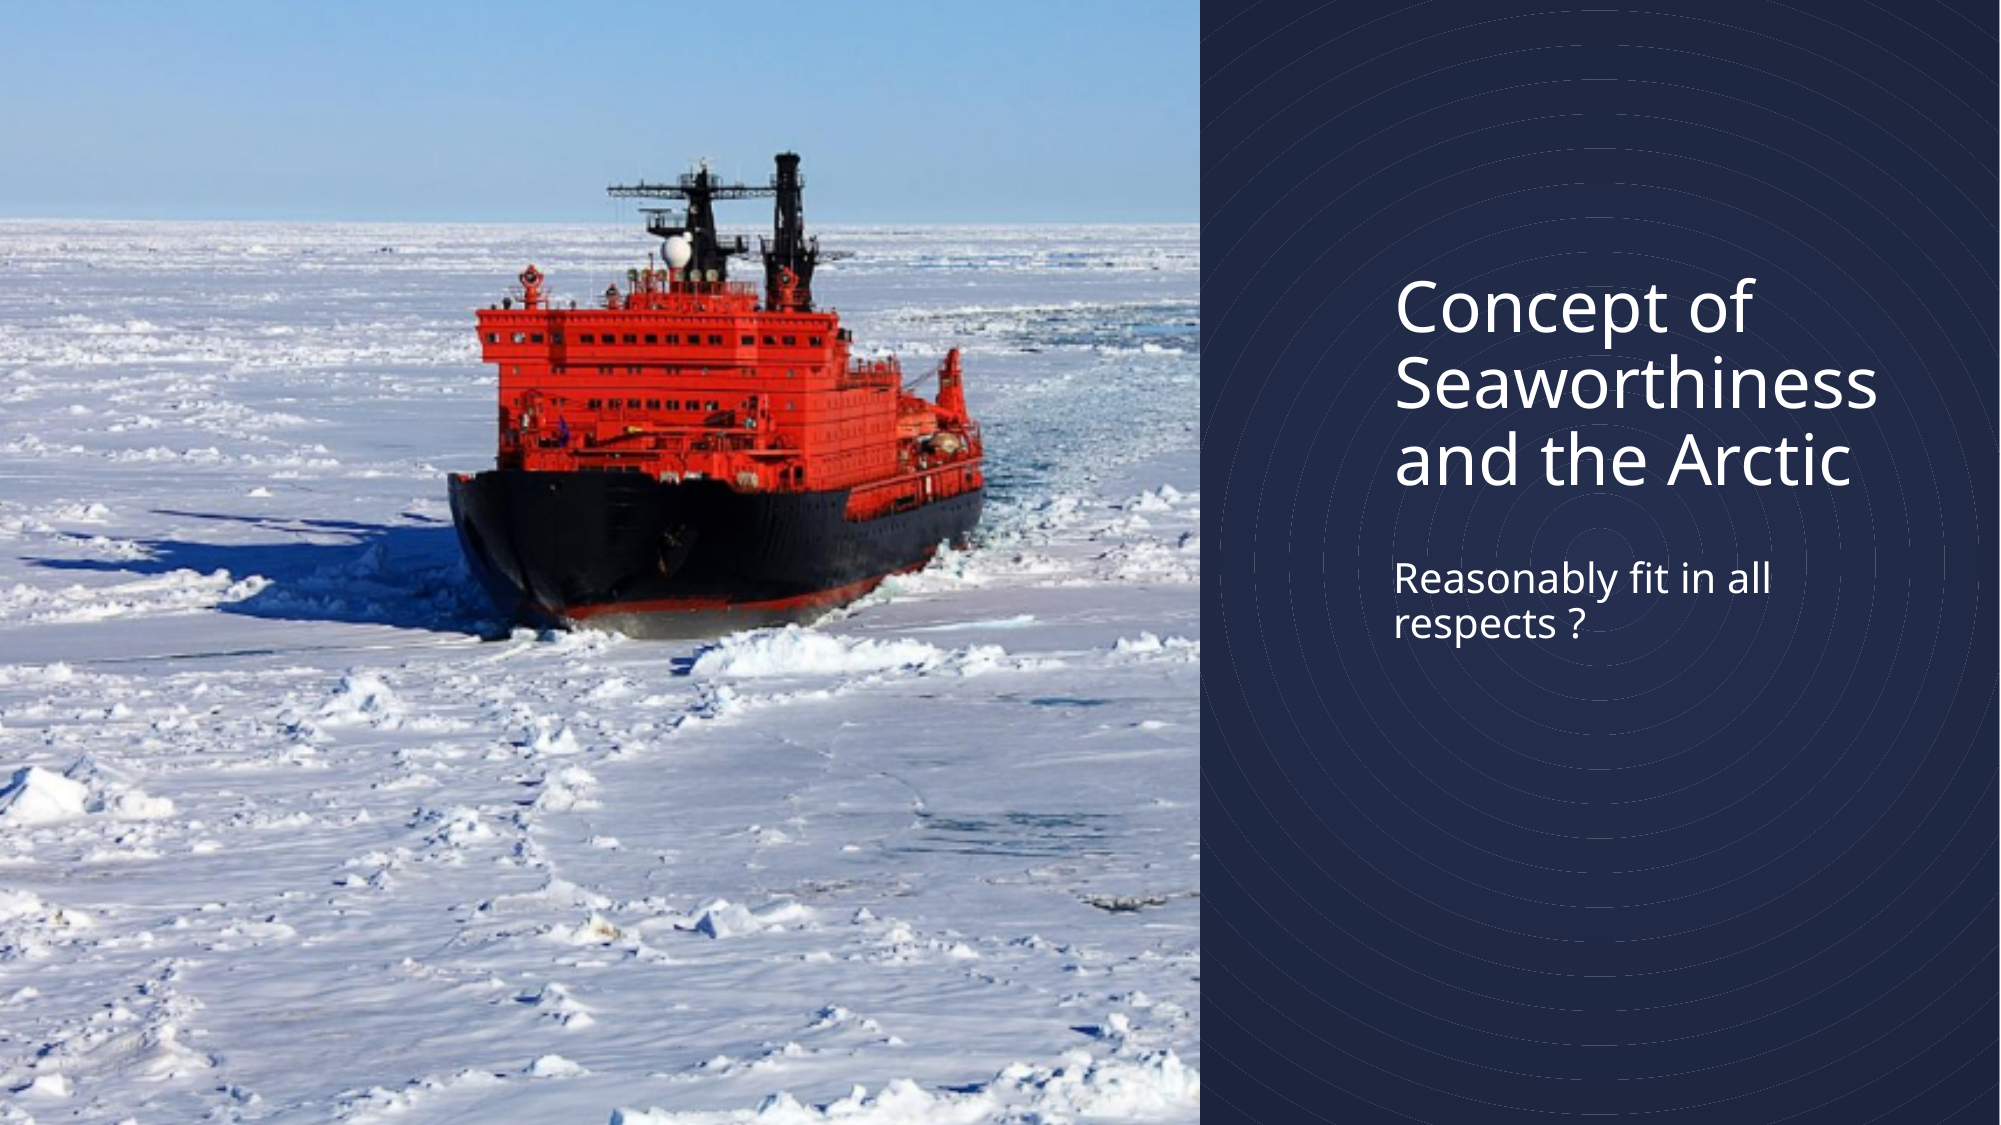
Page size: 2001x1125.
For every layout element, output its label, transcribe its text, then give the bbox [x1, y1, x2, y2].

list Reasonably fit in all respects ? [1378, 550, 1950, 820]
picture [0, 0, 1200, 1125]
title Concept of Seaworthiness and the Arctic [1379, 180, 1929, 508]
